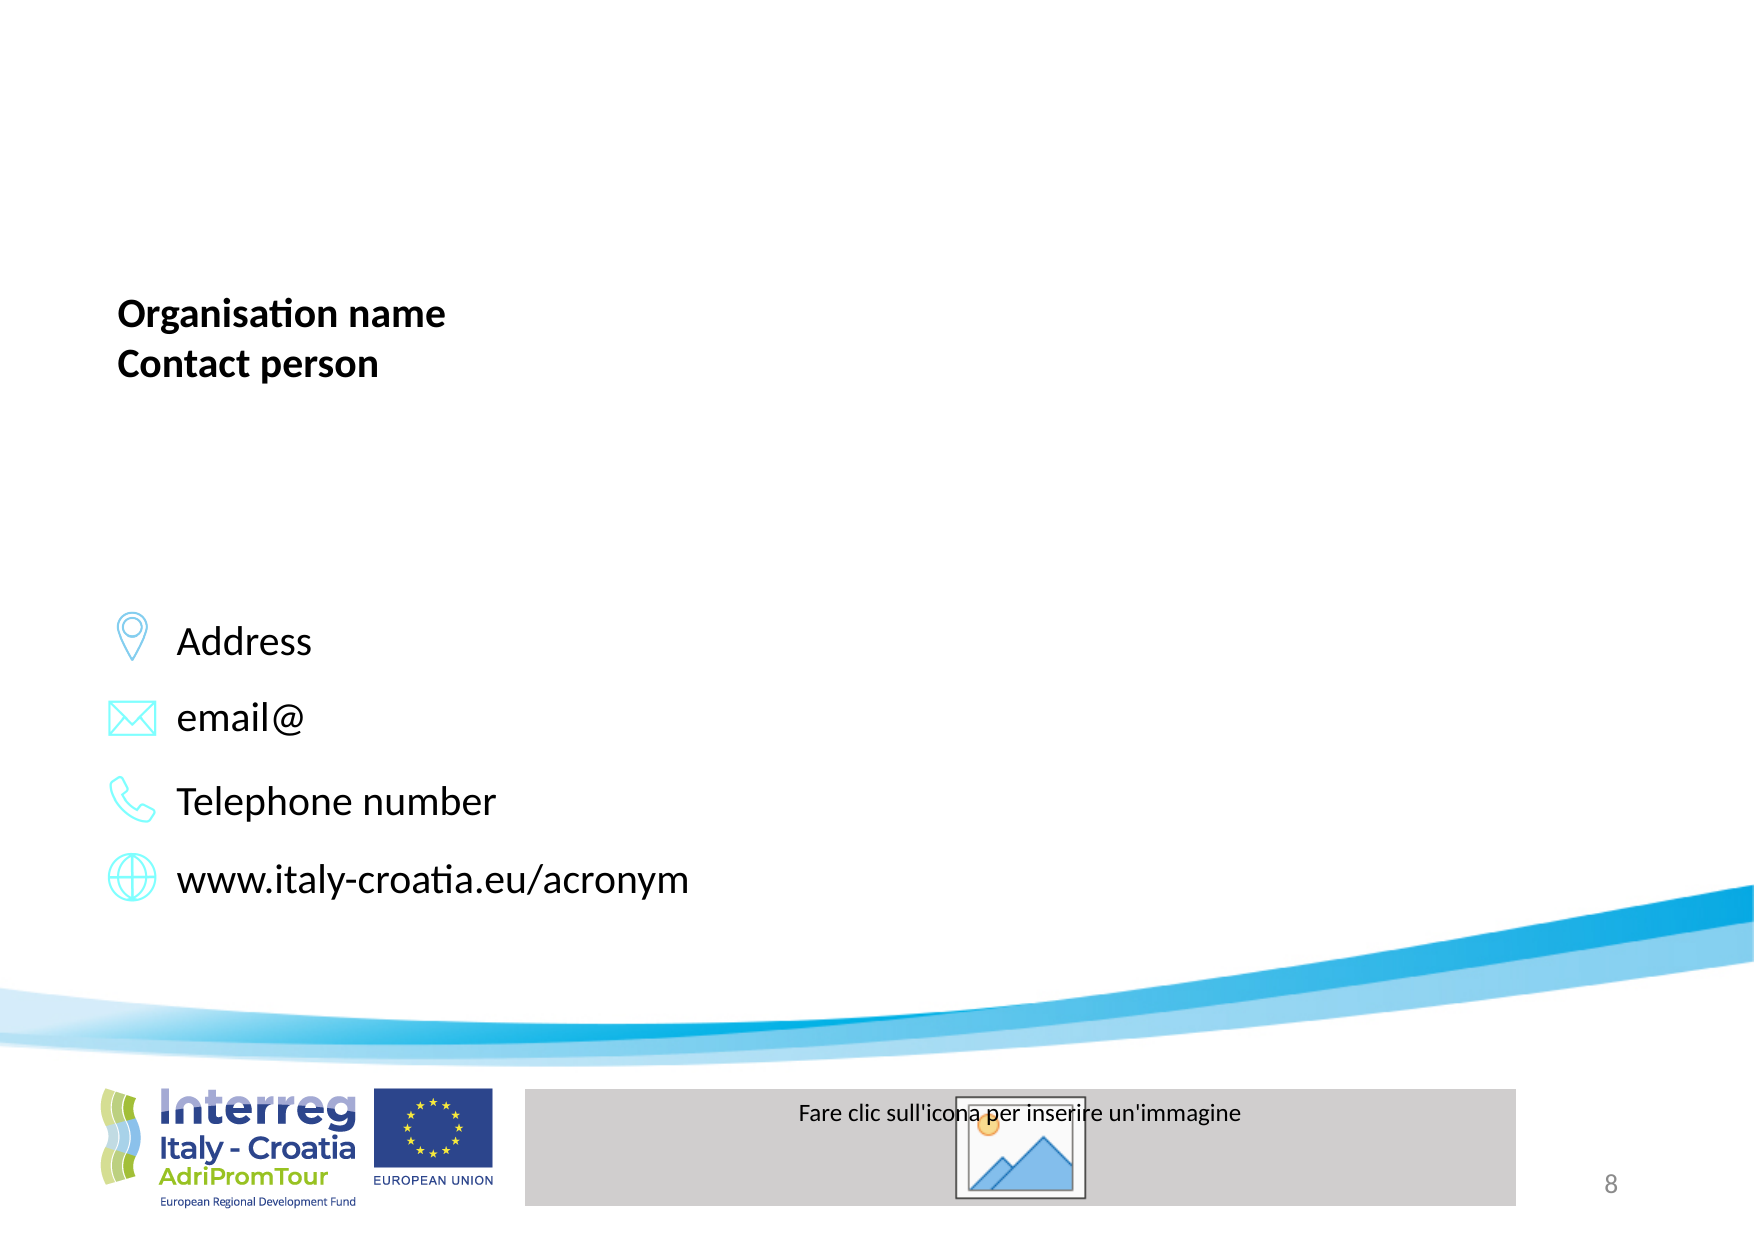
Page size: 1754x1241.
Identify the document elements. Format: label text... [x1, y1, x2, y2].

text_box Address [161, 606, 1190, 671]
text_box Organisation name Contact person [102, 278, 1190, 394]
picture [102, 688, 161, 748]
picture [0, 847, 1754, 1218]
text_box www.italy-croatia.eu/acronym [161, 844, 1190, 910]
text_box email@ [161, 682, 1190, 748]
text_box Telephone number [161, 766, 1190, 832]
picture [103, 769, 161, 829]
picture [102, 606, 161, 666]
slide_number 8 [1526, 1149, 1634, 1216]
